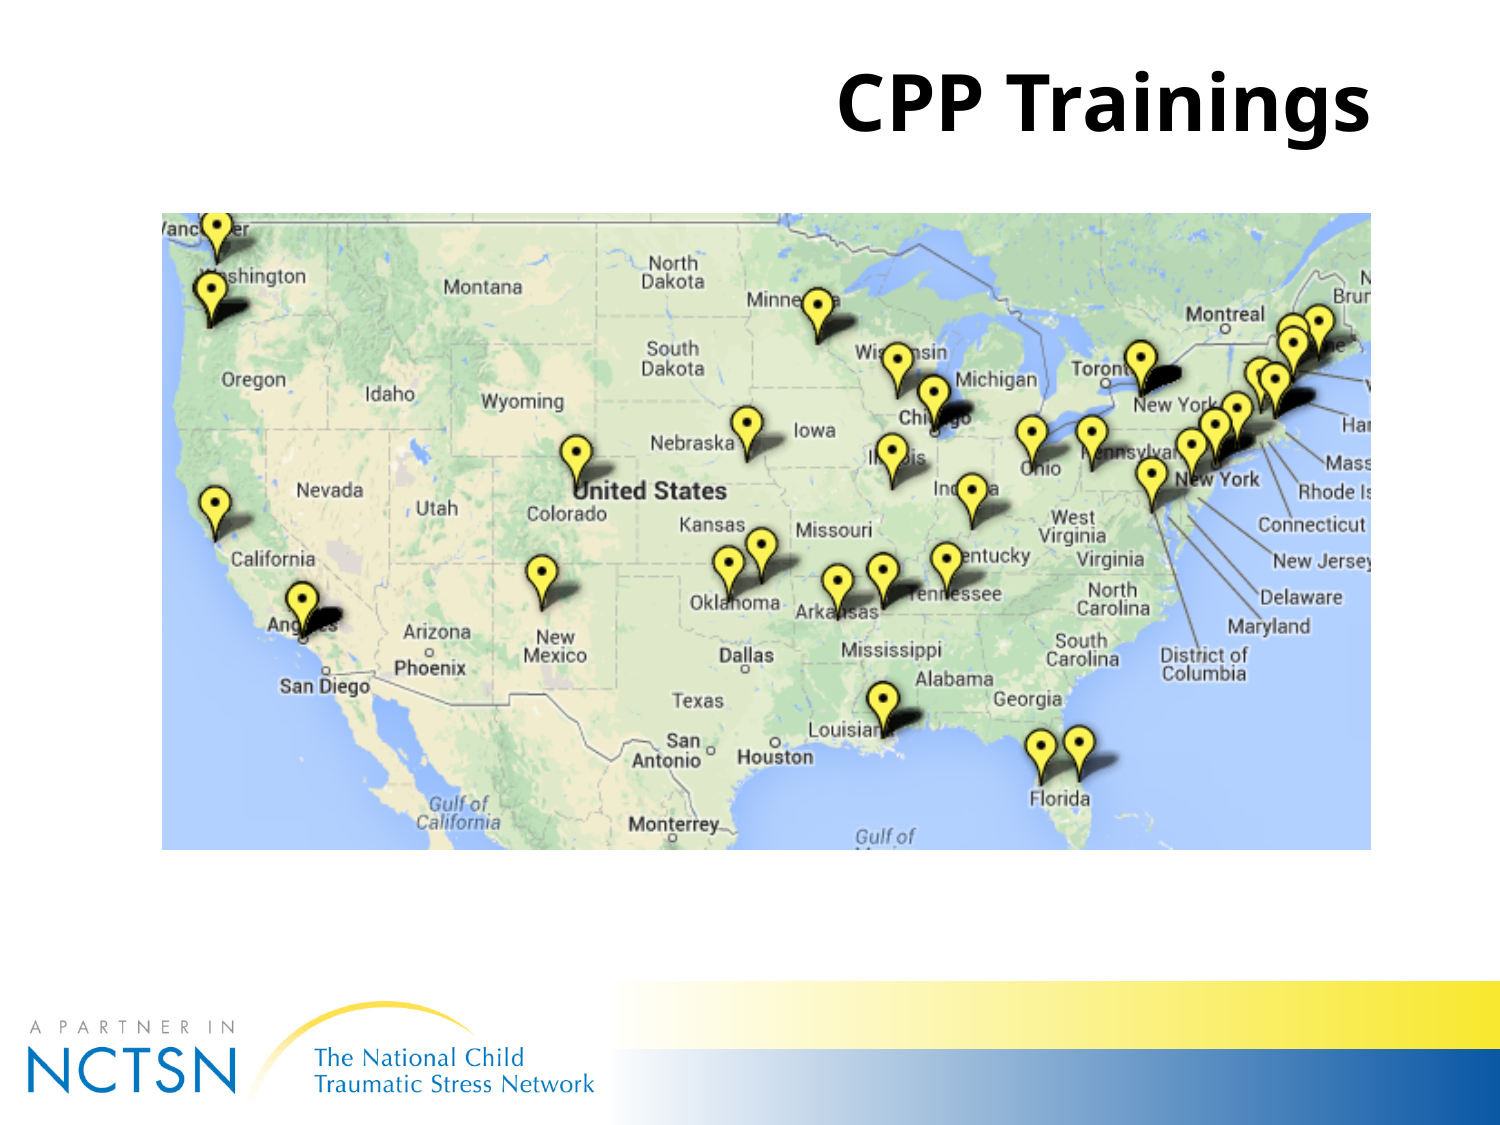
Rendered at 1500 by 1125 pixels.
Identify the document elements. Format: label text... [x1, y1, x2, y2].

picture [0, 981, 613, 1125]
text_box CPP Trainings [174, 45, 1388, 200]
picture [162, 213, 1371, 851]
